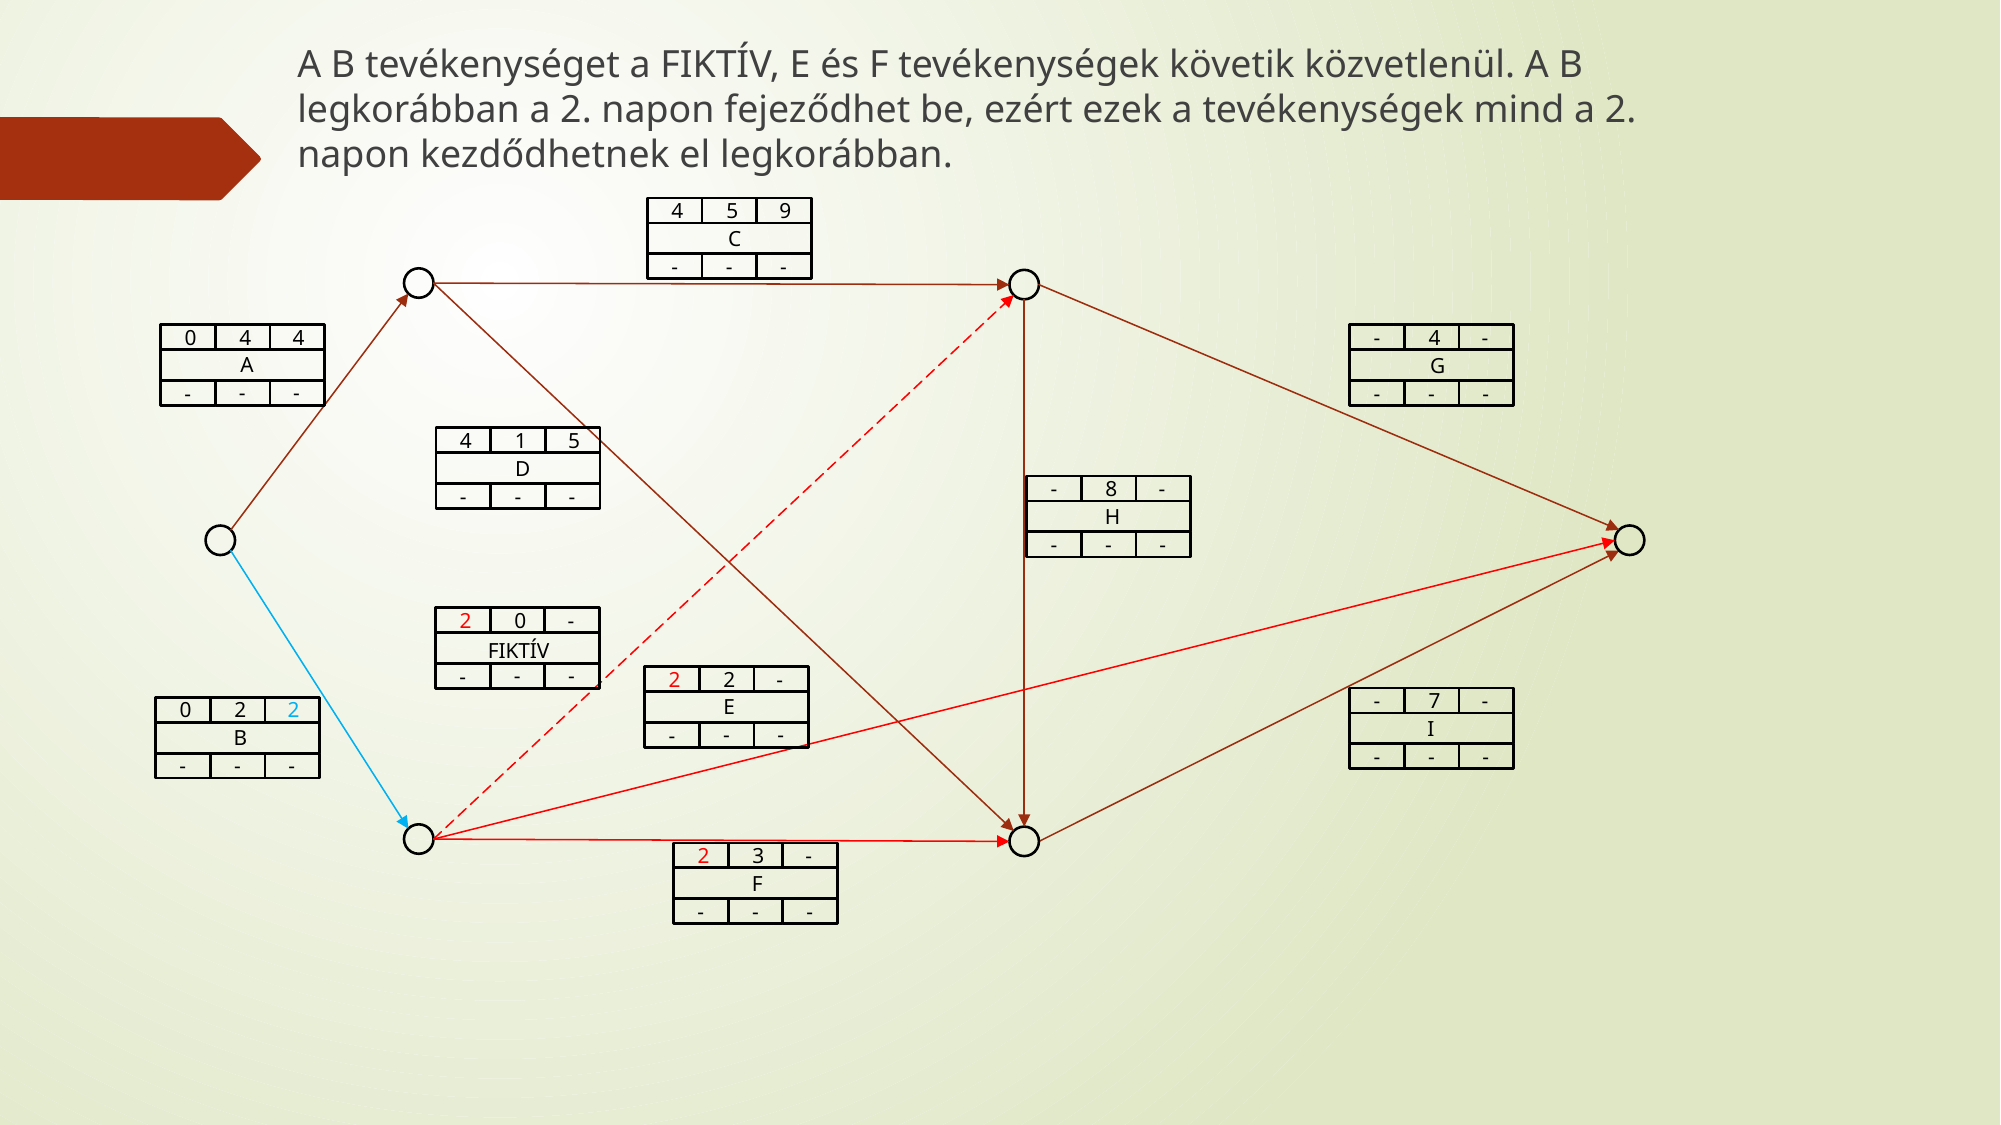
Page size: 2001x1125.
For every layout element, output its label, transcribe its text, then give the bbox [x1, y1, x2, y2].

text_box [435, 599, 600, 697]
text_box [673, 834, 838, 932]
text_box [230, 550, 409, 829]
text_box [402, 823, 432, 856]
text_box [1026, 468, 1191, 566]
text_box [1010, 848, 1038, 858]
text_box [230, 293, 409, 530]
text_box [1349, 316, 1514, 414]
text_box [1038, 284, 1620, 530]
text_box A B tevékenységet a FIKTÍV, E és F tevékenységek követik közvetlenül. A B legkorábban a 2. napon fejeződhet be, ezért ezek a tevékenységek mind a 2. napon kezdődhetnek el legkorábban. [282, 32, 1745, 209]
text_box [1349, 679, 1514, 777]
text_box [435, 419, 601, 517]
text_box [838, 832, 1015, 840]
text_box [1018, 539, 1616, 840]
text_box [433, 833, 673, 840]
text_box [204, 524, 237, 557]
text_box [433, 282, 1015, 832]
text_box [434, 285, 1009, 293]
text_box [644, 658, 809, 756]
text_box [402, 266, 435, 300]
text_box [155, 689, 320, 787]
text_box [647, 189, 812, 287]
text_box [160, 316, 325, 414]
text_box [1613, 524, 1646, 557]
text_box [1008, 268, 1041, 301]
